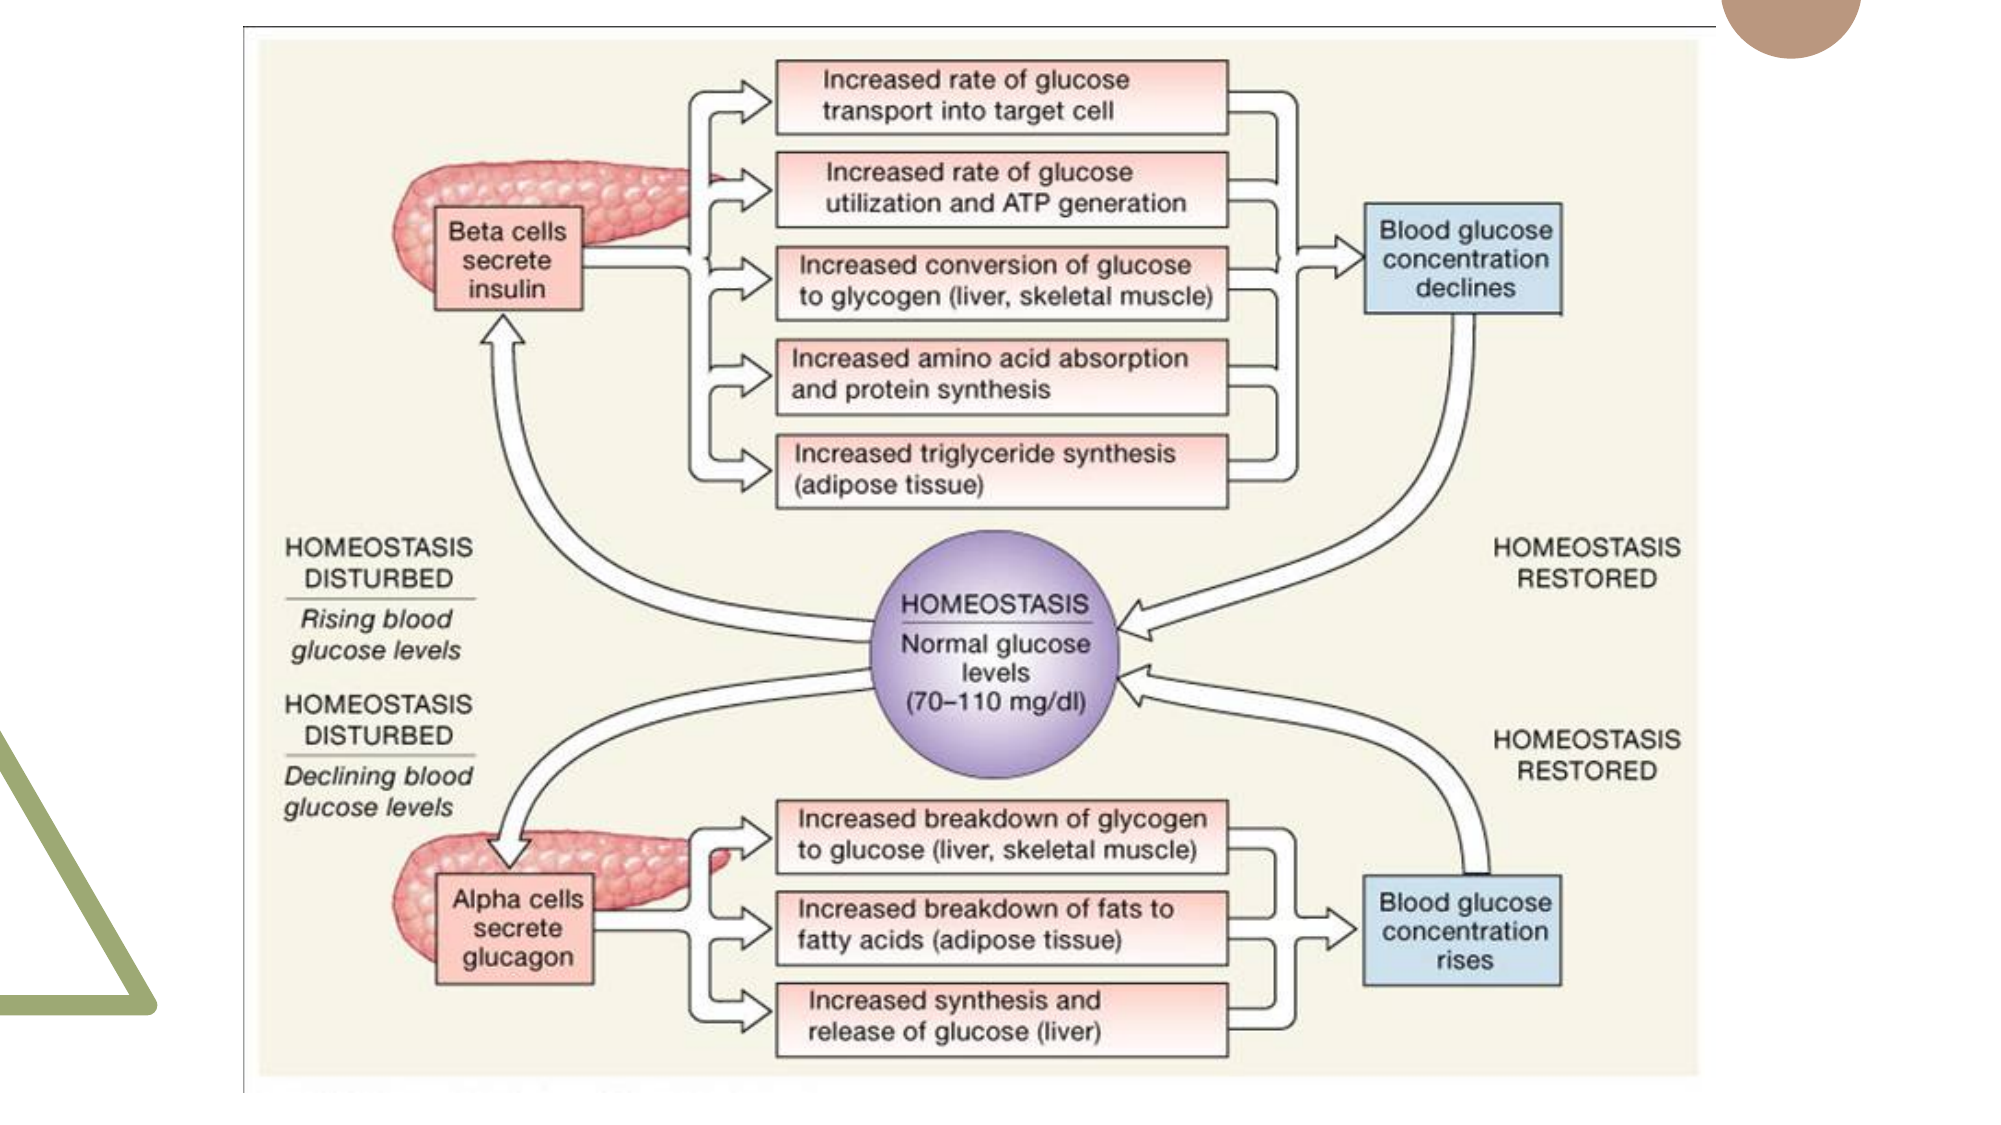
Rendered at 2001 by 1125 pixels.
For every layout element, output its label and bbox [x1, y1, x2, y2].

picture [243, 26, 1716, 1093]
